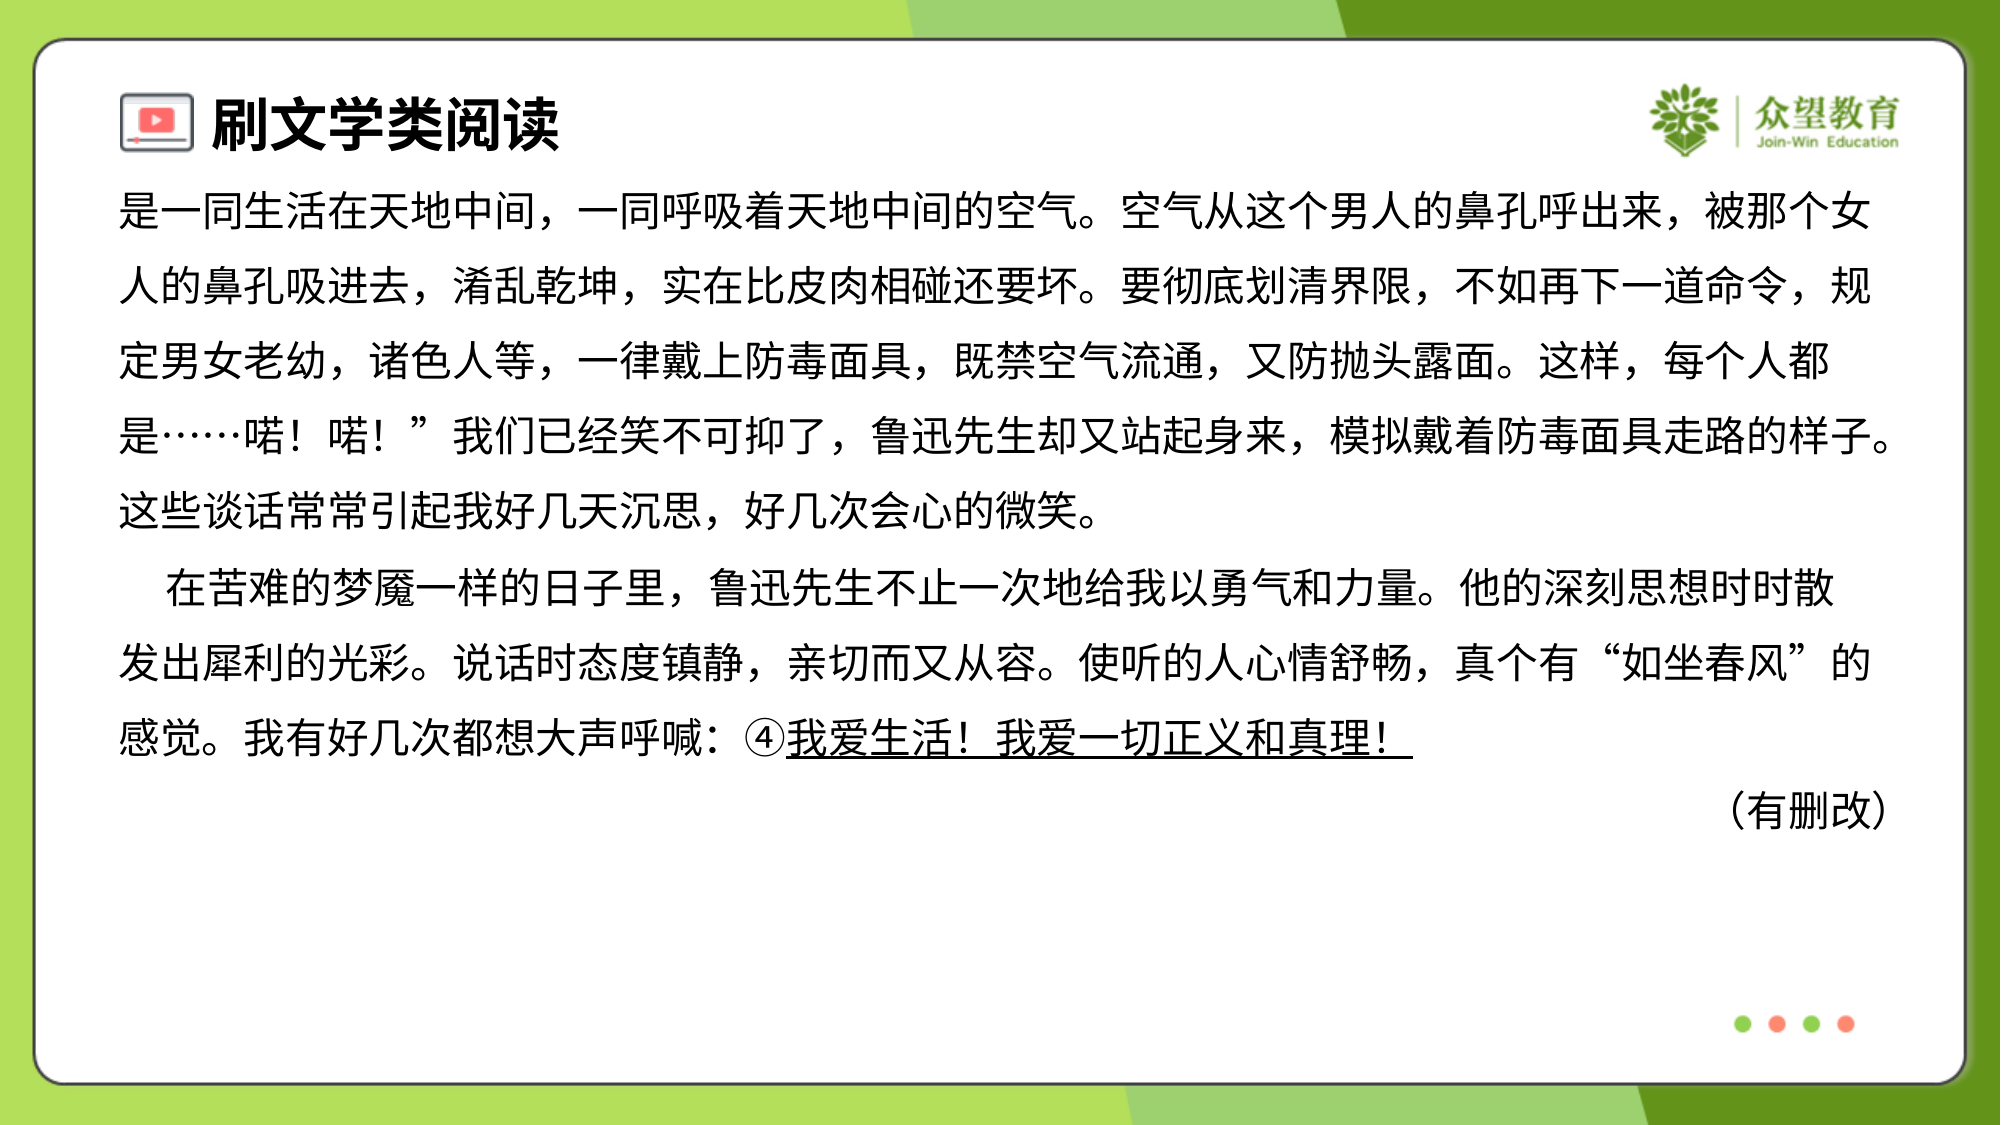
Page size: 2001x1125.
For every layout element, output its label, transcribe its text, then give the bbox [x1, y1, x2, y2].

picture [0, 0, 2000, 1125]
text_box 是一同生活在天地中间，一同呼吸着天地中间的空气。空气从这个男人的鼻孔呼出来，被那个女 人的鼻孔吸进去，淆乱乾坤，实在比皮肉相碰还要坏。要彻底划清界限，不如再下一道命令，规 定男女老幼，诸色人等，一律戴上防毒面具，既禁空气流通，又防抛头露面。这样，每个人都 是……喏！喏！”我们已经笑不可抑了，鲁迅先生却又站起身来，模拟戴着防毒面具走路的样子。 这些谈话常常引起我好几天沉思，好几次会心的微笑。 在苦难的梦魇一样的日子里，鲁迅先生不止一次地给我以勇气和力量。他的深刻思想时时散 发出犀利的光彩。说话时态度镇静，亲切而又从容。使听的人心情舒畅，真个有“如坐春风”的 感觉。我有好几次都想大声呼喊：④我爱生活！我爱一切正义和真理！ （有删改） [118, 159, 1883, 827]
